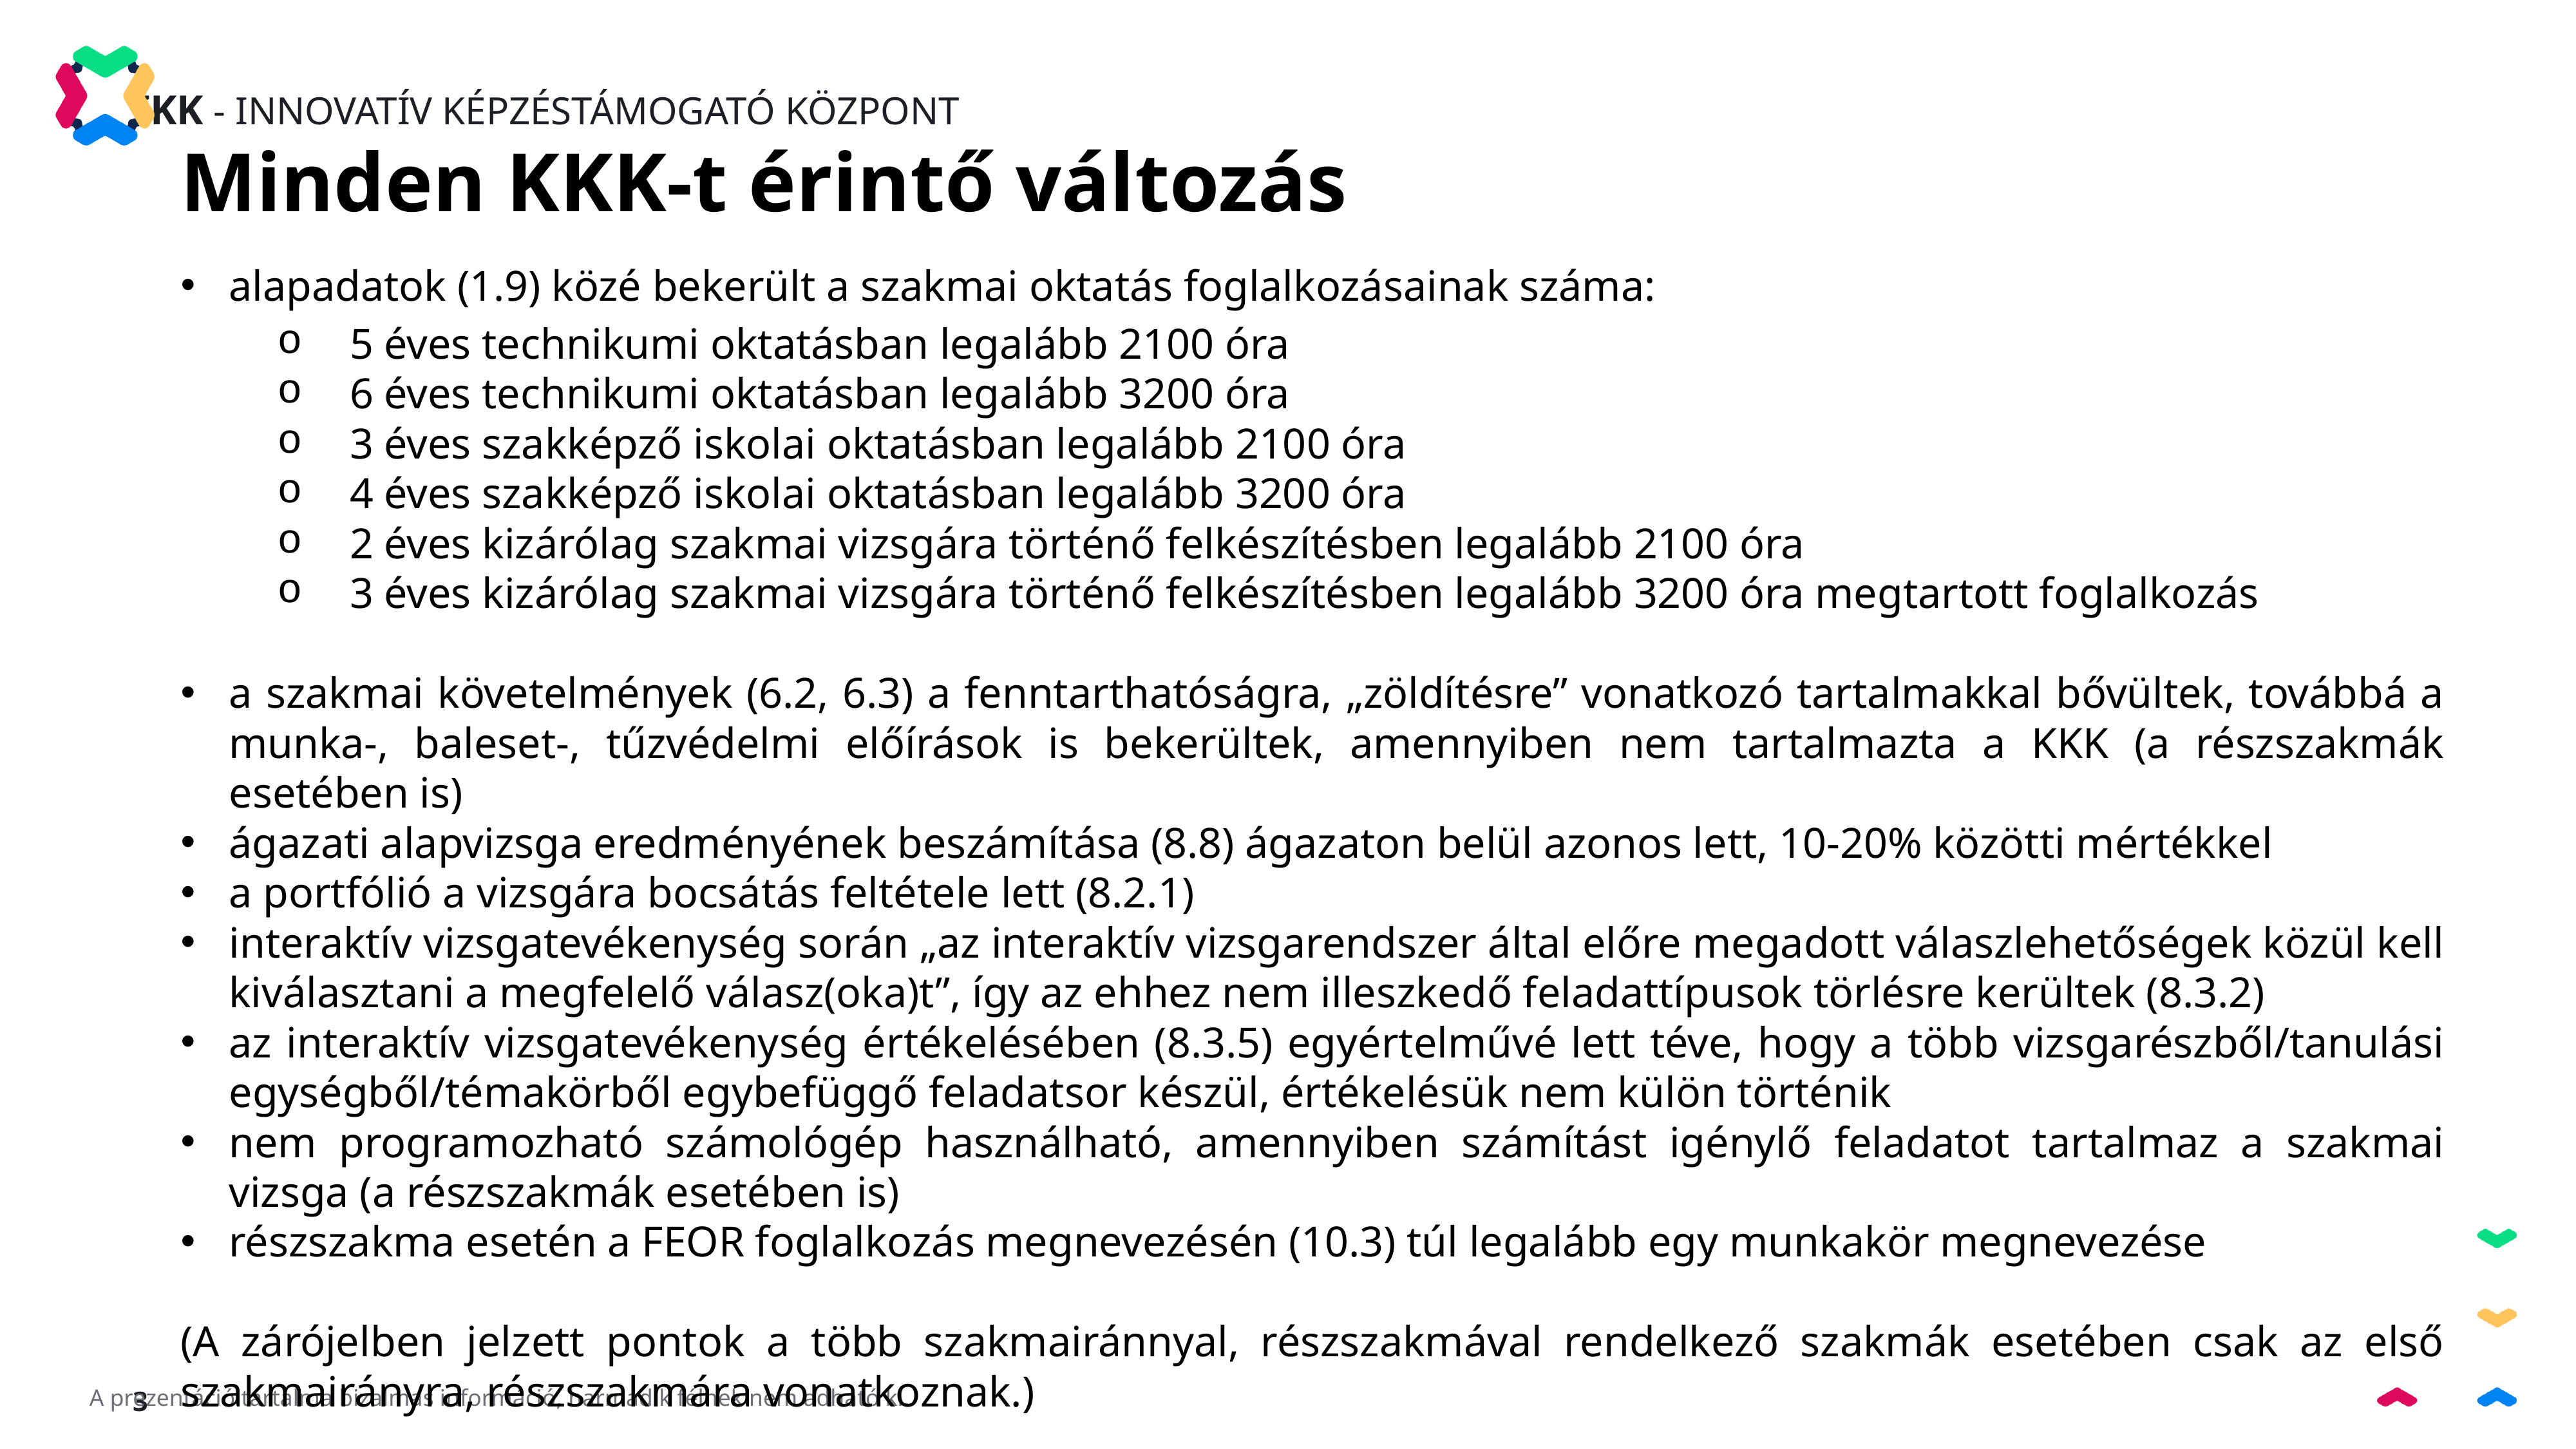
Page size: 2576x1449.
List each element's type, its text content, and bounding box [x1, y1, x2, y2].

list Minden KKK-t érintő változás [180, 131, 2504, 204]
picture [2377, 1229, 2517, 1406]
list alapadatok (1.9) közé bekerült a szakmai oktatás foglalkozásainak száma: 5 éves technikumi oktatásban legalább 2100 óra 6 éves technikumi oktatásban legalább 3200 óra 3 éves szakképző iskolai oktatásban legalább 2100 óra 4 éves szakképző iskolai oktatásban legalább 3200 óra 2 éves kizárólag szakmai vizsgára történő felkészítésben legalább 2100 óra 3 éves kizárólag szakmai vizsgára történő felkészítésben legalább 3200 óra megtartott foglalkozás a szakmai követelmények (6.2, 6.3) a fenntarthatóságra, „zöldítésre” vonatkozó tartalmakkal bővültek, továbbá a munka-, baleset-, tűzvédelmi előírások is bekerültek, amennyiben nem tartalmazta a KKK (a részszakmák esetében is) ágazati alapvizsga eredményének beszámítása (8.8) ágazaton belül azonos lett, 10-20% közötti mértékkel a portfólió a vizsgára bocsátás feltétele lett (8.2.1) interaktív vizsgatevékenység során „az interaktív vizsgarendszer által előre megadott válaszlehetőségek közül kell kiválasztani a megfelelő válasz(oka)t”, így az ehhez nem illeszkedő feladattípusok törlésre kerültek (8.3.2) az interaktív vizsgatevékenység értékelésében (8.3.5) egyértelművé lett téve, hogy a több vizsgarészből/tanulási egységből/témakörből egybefüggő feladatsor készül, értékelésük nem külön történik nem programozható számológép használható, amennyiben számítást igénylő feladatot tartalmaz a szakmai vizsga (a részszakmák esetében is) részszakma esetén a FEOR foglalkozás megnevezésén (10.3) túl legalább egy munkakör megnevezése (A zárójelben jelzett pontok a több szakmairánnyal, részszakmával rendelkező szakmák esetében csak az első szakmairányra, részszakmára vonatkoznak.) [180, 259, 2446, 1359]
picture [55, 46, 155, 146]
